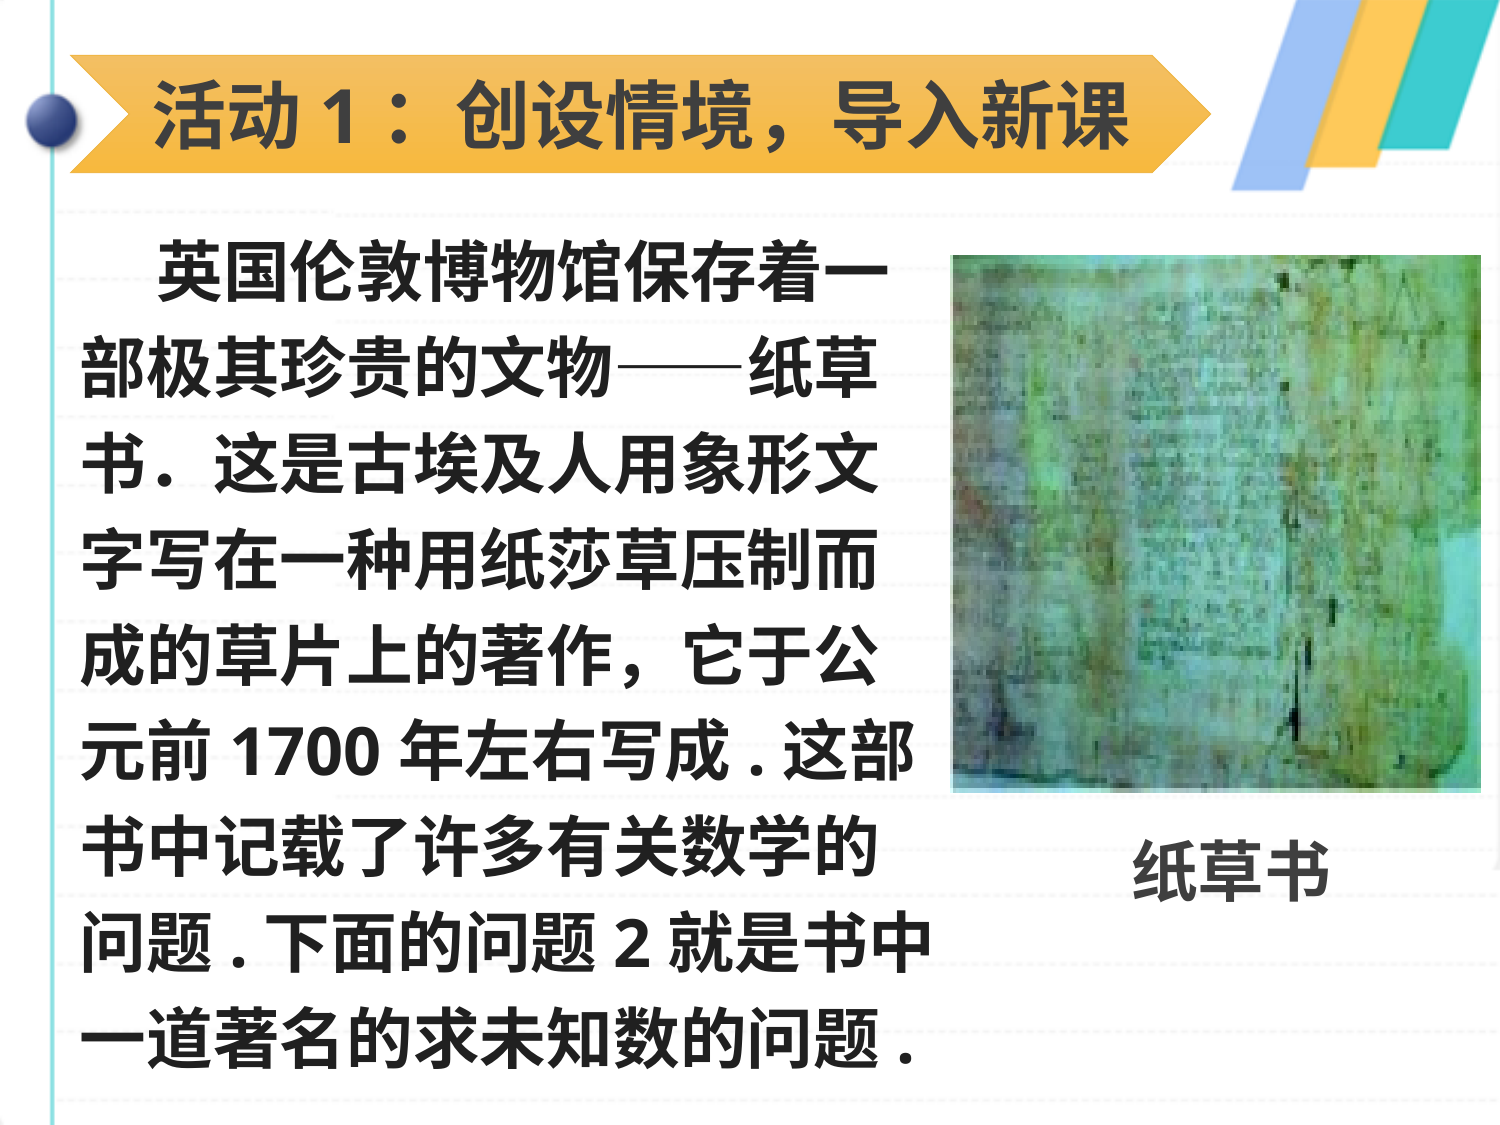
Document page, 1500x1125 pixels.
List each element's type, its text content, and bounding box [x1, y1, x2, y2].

text_box 纸草书 [1116, 822, 1388, 917]
text_box 英国伦敦博物馆保存着一部极其珍贵的文物——纸草书．这是古埃及人用象形文字写在一种用纸莎草压制而成的草片上的著作，它于公元前1700年左右写成.这部书中记载了许多有关数学的问题.下面的问题2就是书中一道著名的求未知数的问题. [64, 206, 953, 1085]
text_box 活动1：创设情境，导入新课 [69, 54, 1212, 174]
picture [0, 0, 1500, 1125]
